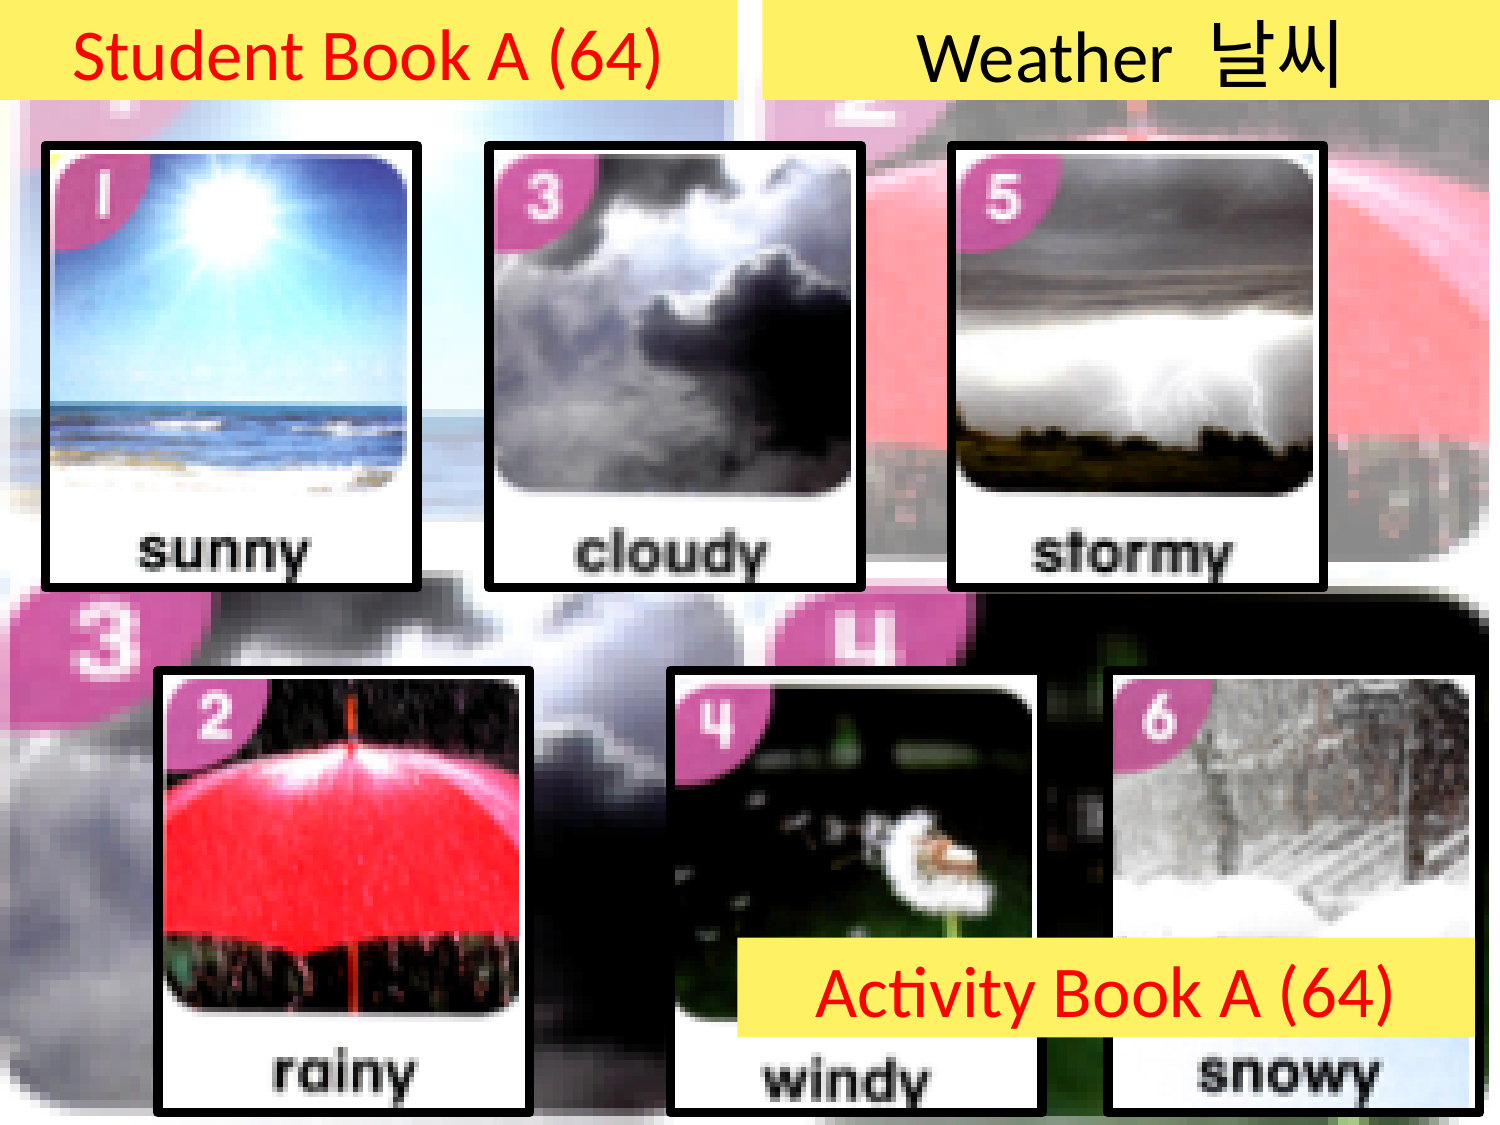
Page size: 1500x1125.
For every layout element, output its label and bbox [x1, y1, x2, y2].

picture [493, 149, 857, 584]
picture [1112, 674, 1476, 1109]
picture [49, 149, 413, 584]
picture [162, 674, 526, 1109]
text_box [0, 0, 1500, 1125]
picture [674, 674, 1038, 1109]
picture [955, 149, 1319, 584]
